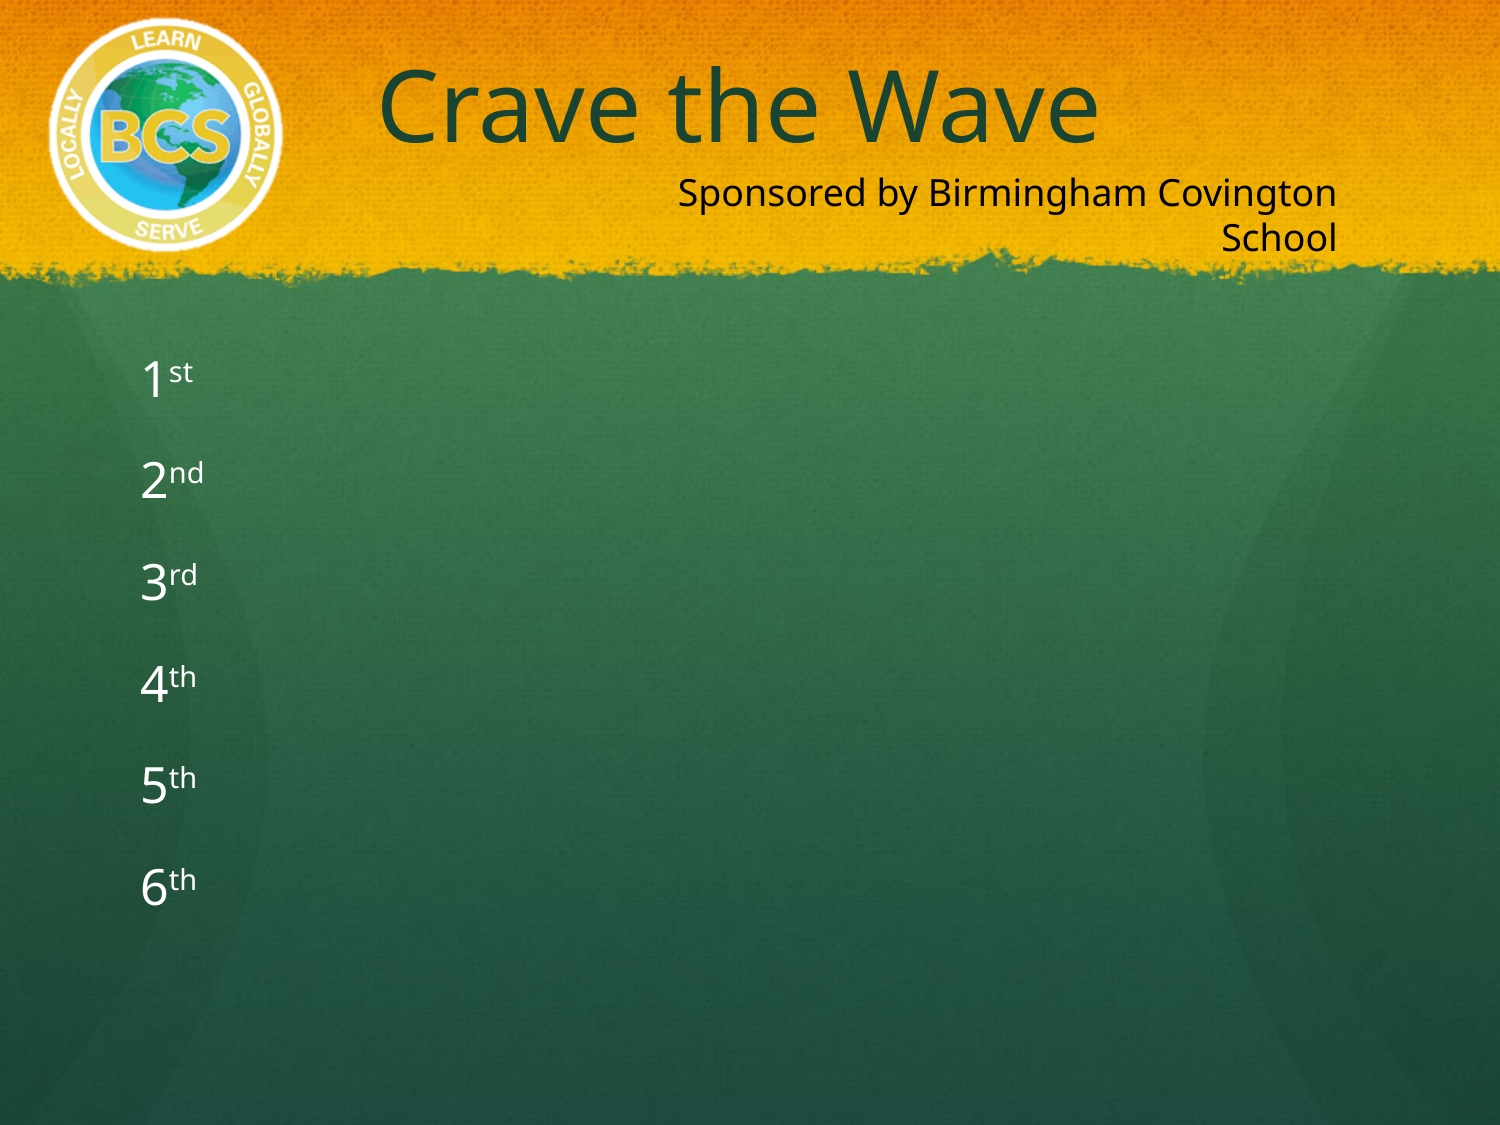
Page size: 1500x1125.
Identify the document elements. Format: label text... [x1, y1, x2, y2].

picture [0, 0, 1500, 1125]
list 1st 2nd 3rd 4th 5th 6th [125, 339, 1375, 1026]
text_box Sponsored by Birmingham Covington School [568, 161, 1353, 267]
title Crave the Wave [318, 13, 1353, 193]
